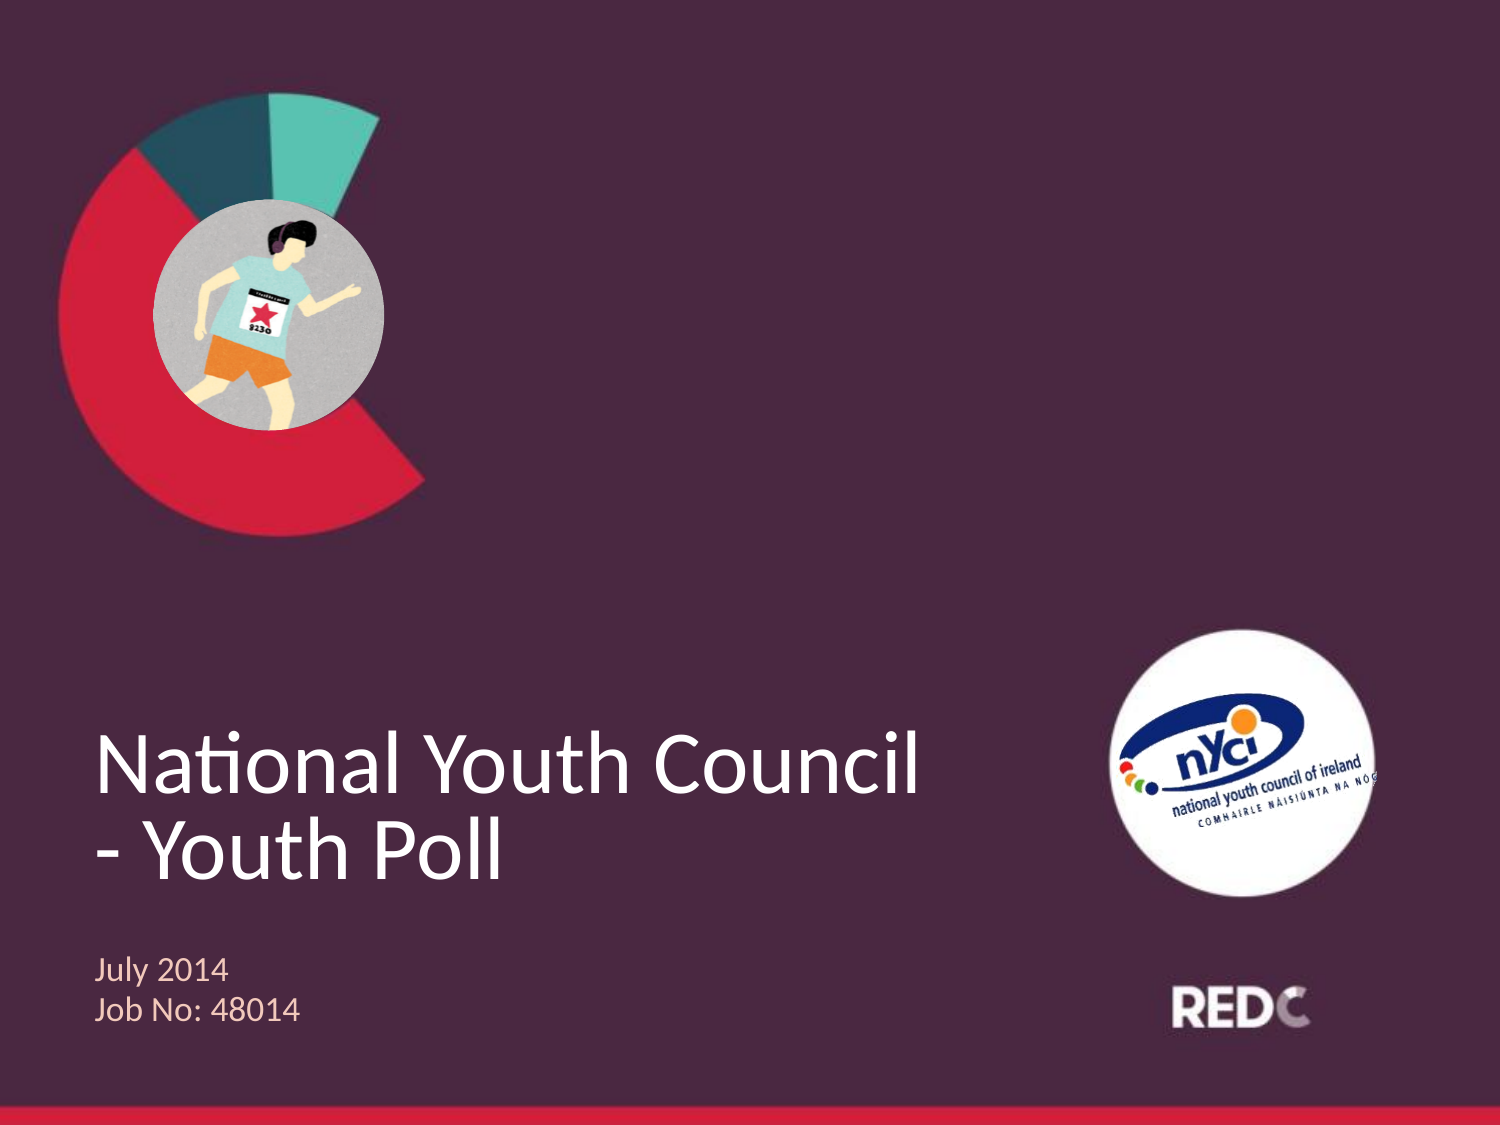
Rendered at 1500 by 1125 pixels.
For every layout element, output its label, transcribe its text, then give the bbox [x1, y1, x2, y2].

picture [0, 0, 1500, 1125]
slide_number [94, 958, 683, 1019]
title National Youth Council - Youth Poll [94, 690, 981, 933]
